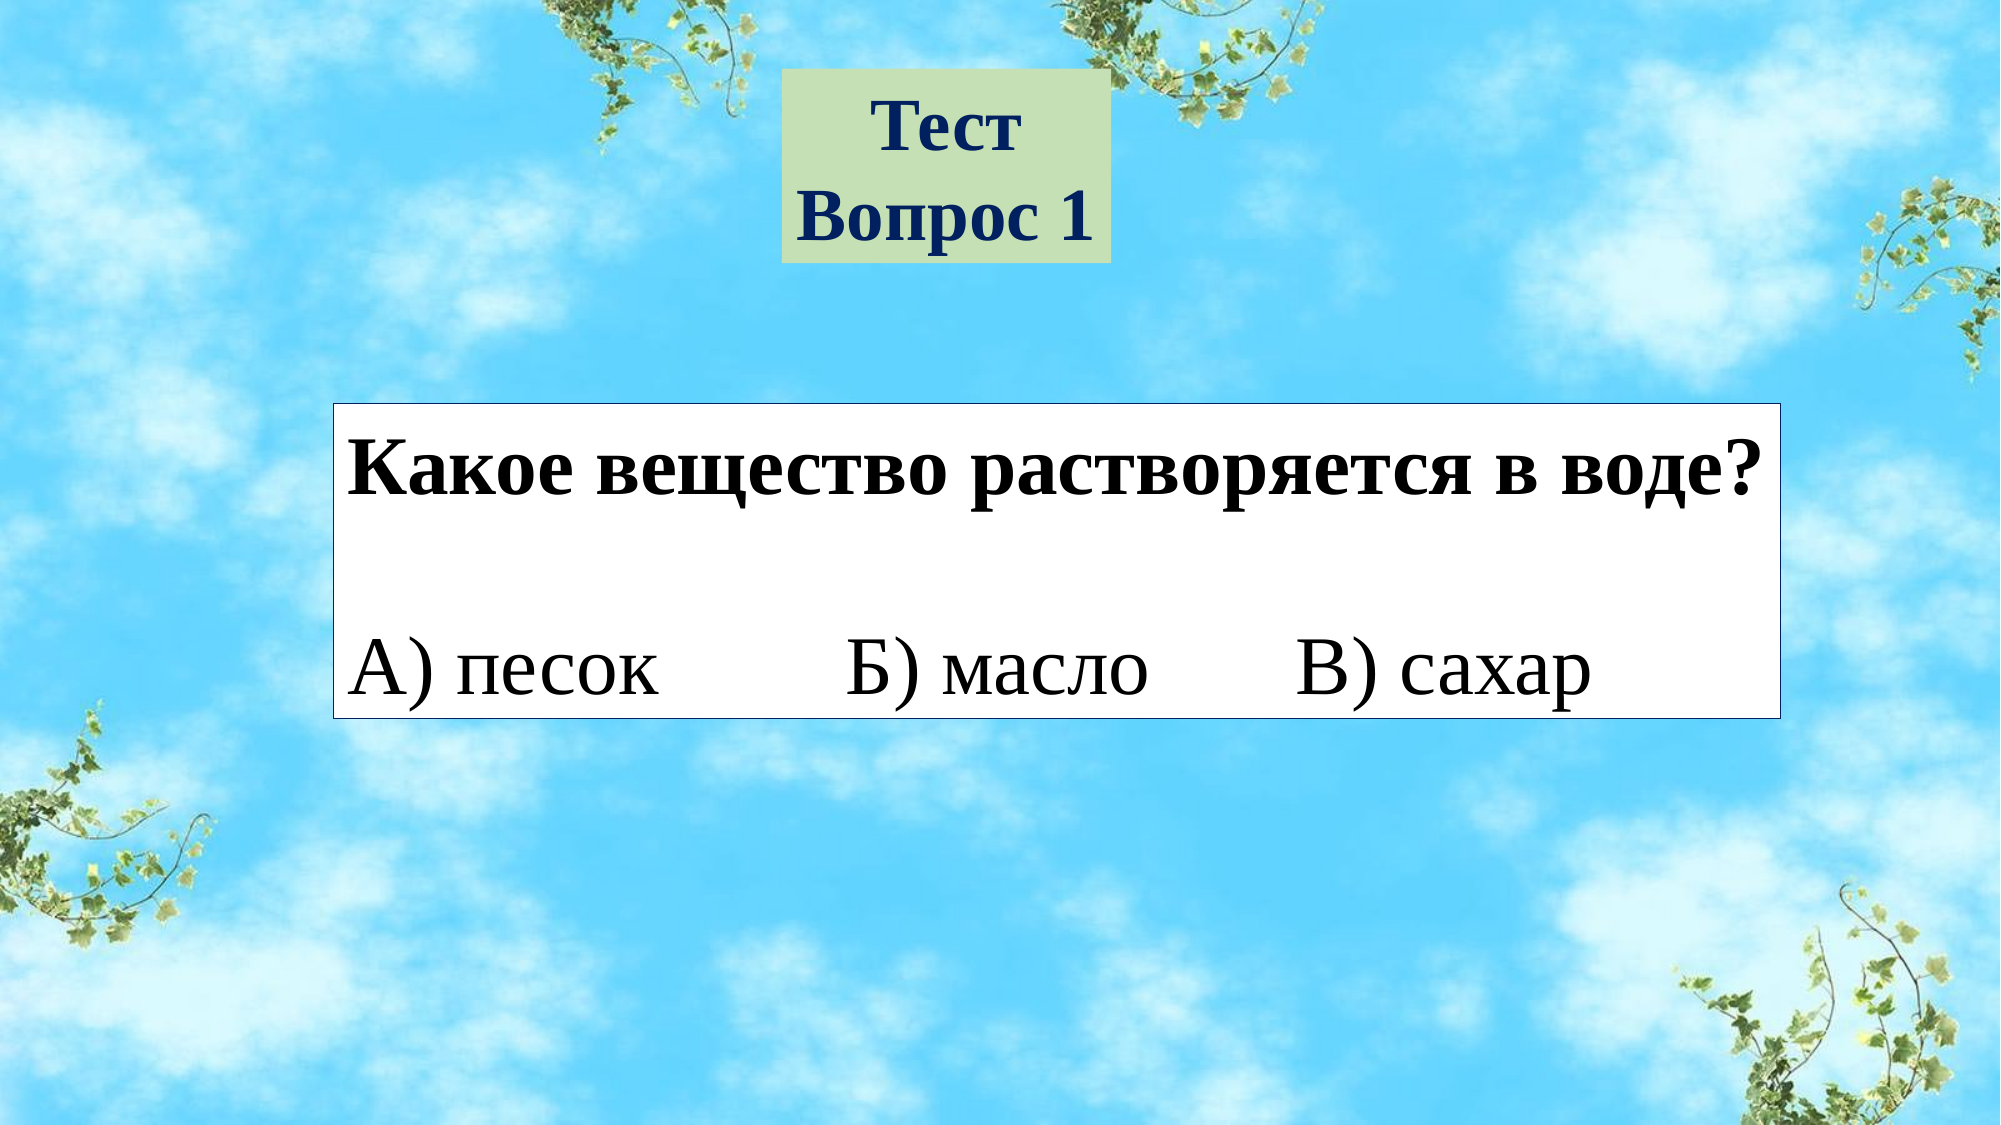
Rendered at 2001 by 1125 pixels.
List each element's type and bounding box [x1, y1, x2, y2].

list [0, 0, 2000, 1125]
